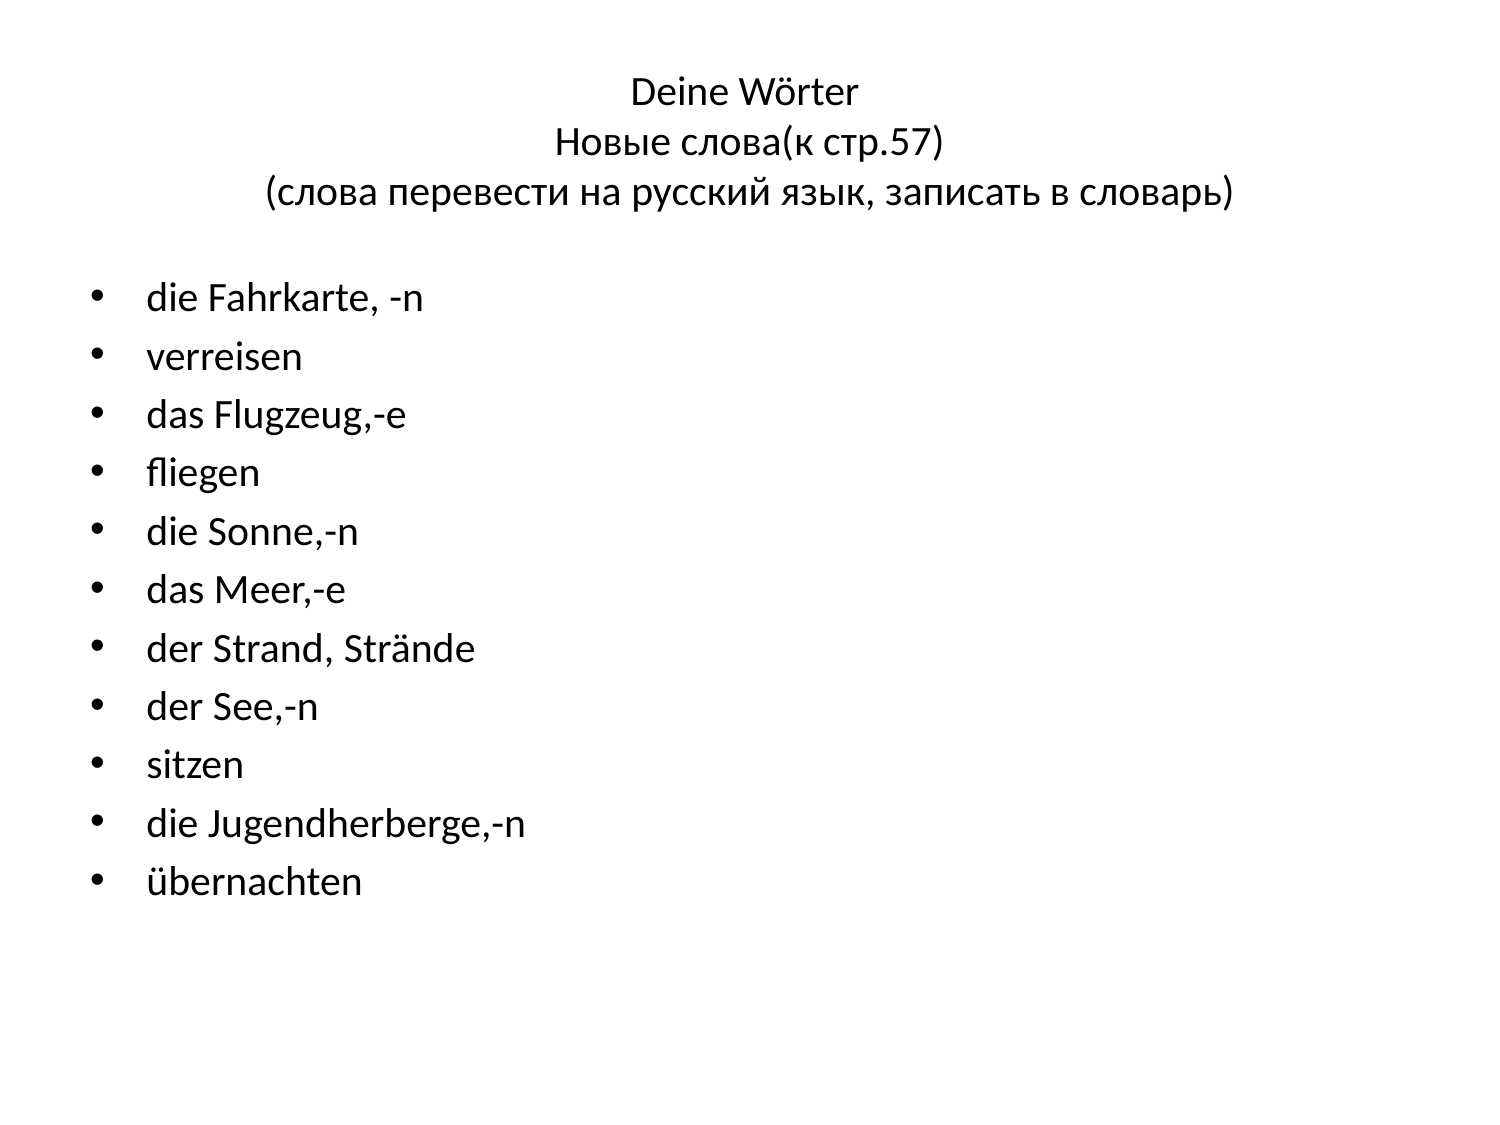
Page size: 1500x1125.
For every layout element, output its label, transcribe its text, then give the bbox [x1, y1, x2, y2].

title Deine Wörter Новые слова(к стр.57) (слова перевести на русский язык, записать в словарь) [75, 45, 1425, 233]
list die Fahrkarte, -n verreisen das Flugzeug,-e fliegen die Sonne,-n das Meer,-e der Strand, Strände der See,-n sitzen die Jugendherberge,-n übernachten [75, 262, 1425, 1005]
